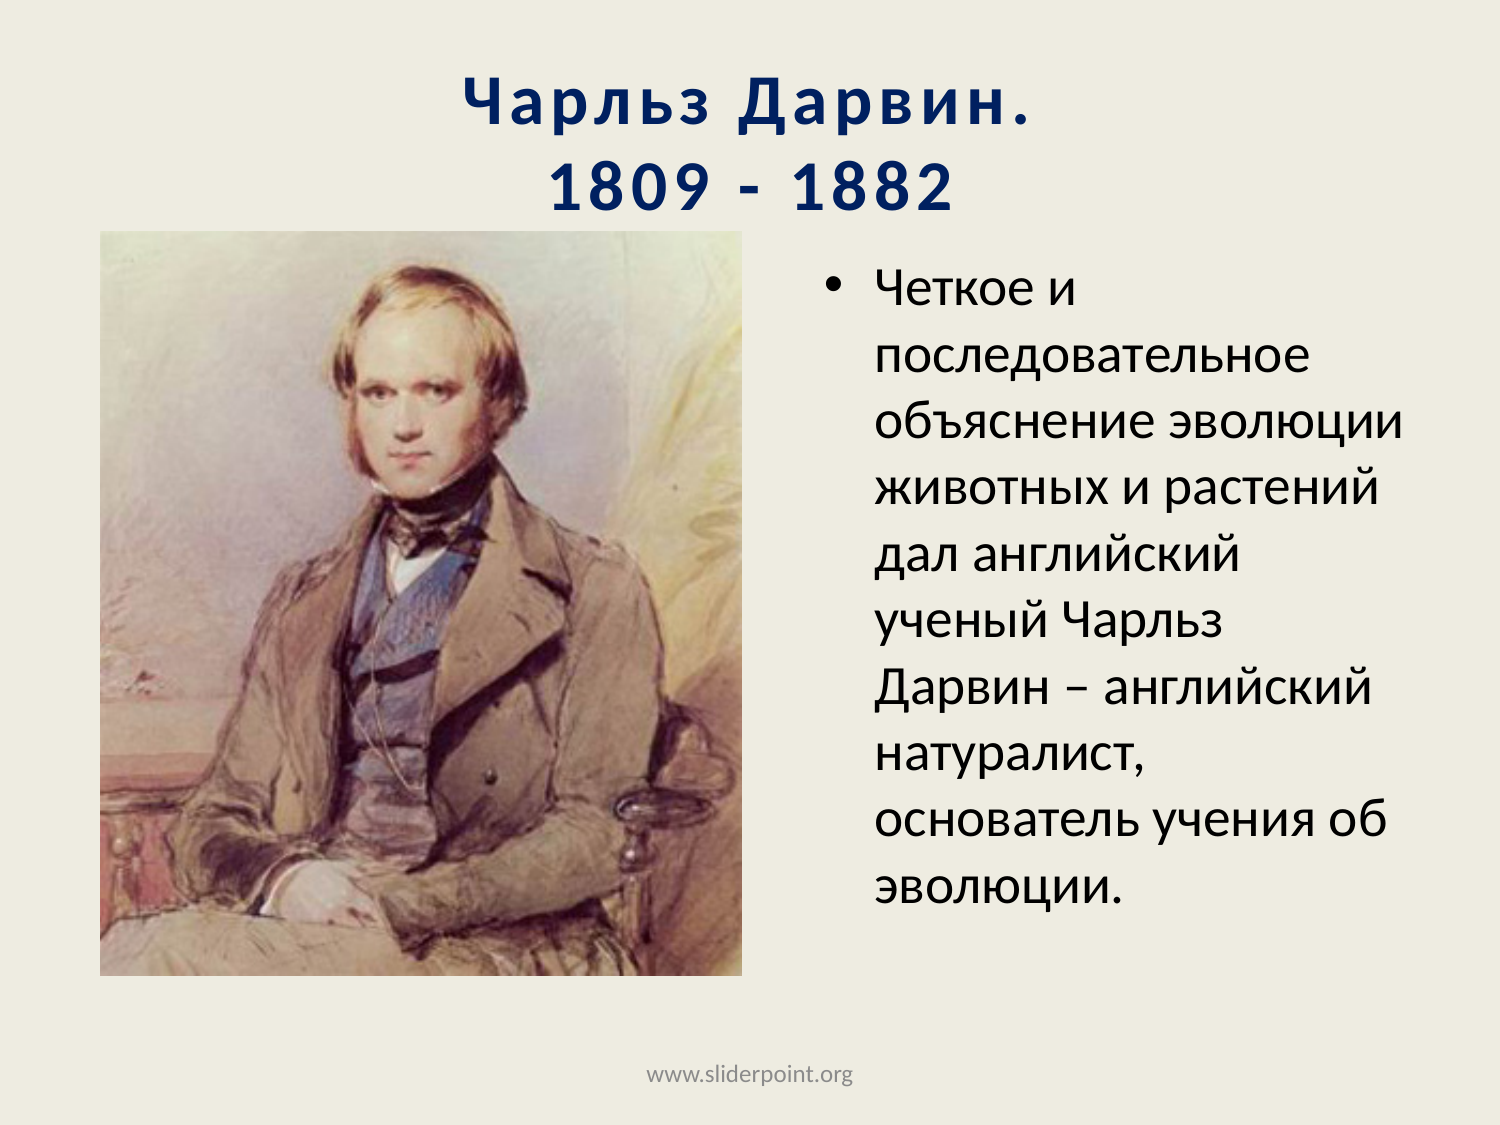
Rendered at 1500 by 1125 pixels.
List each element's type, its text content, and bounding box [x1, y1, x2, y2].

picture [100, 231, 743, 977]
list Четкое и последовательное объяснение эволюции животных и растений дал английский ученый Чарльз Дарвин – английский натуралист, основатель учения об эволюции. [809, 243, 1425, 986]
title Чарльз Дарвин. 1809 - 1882 [75, 45, 1425, 233]
footer www.sliderpoint.org [512, 1042, 988, 1103]
